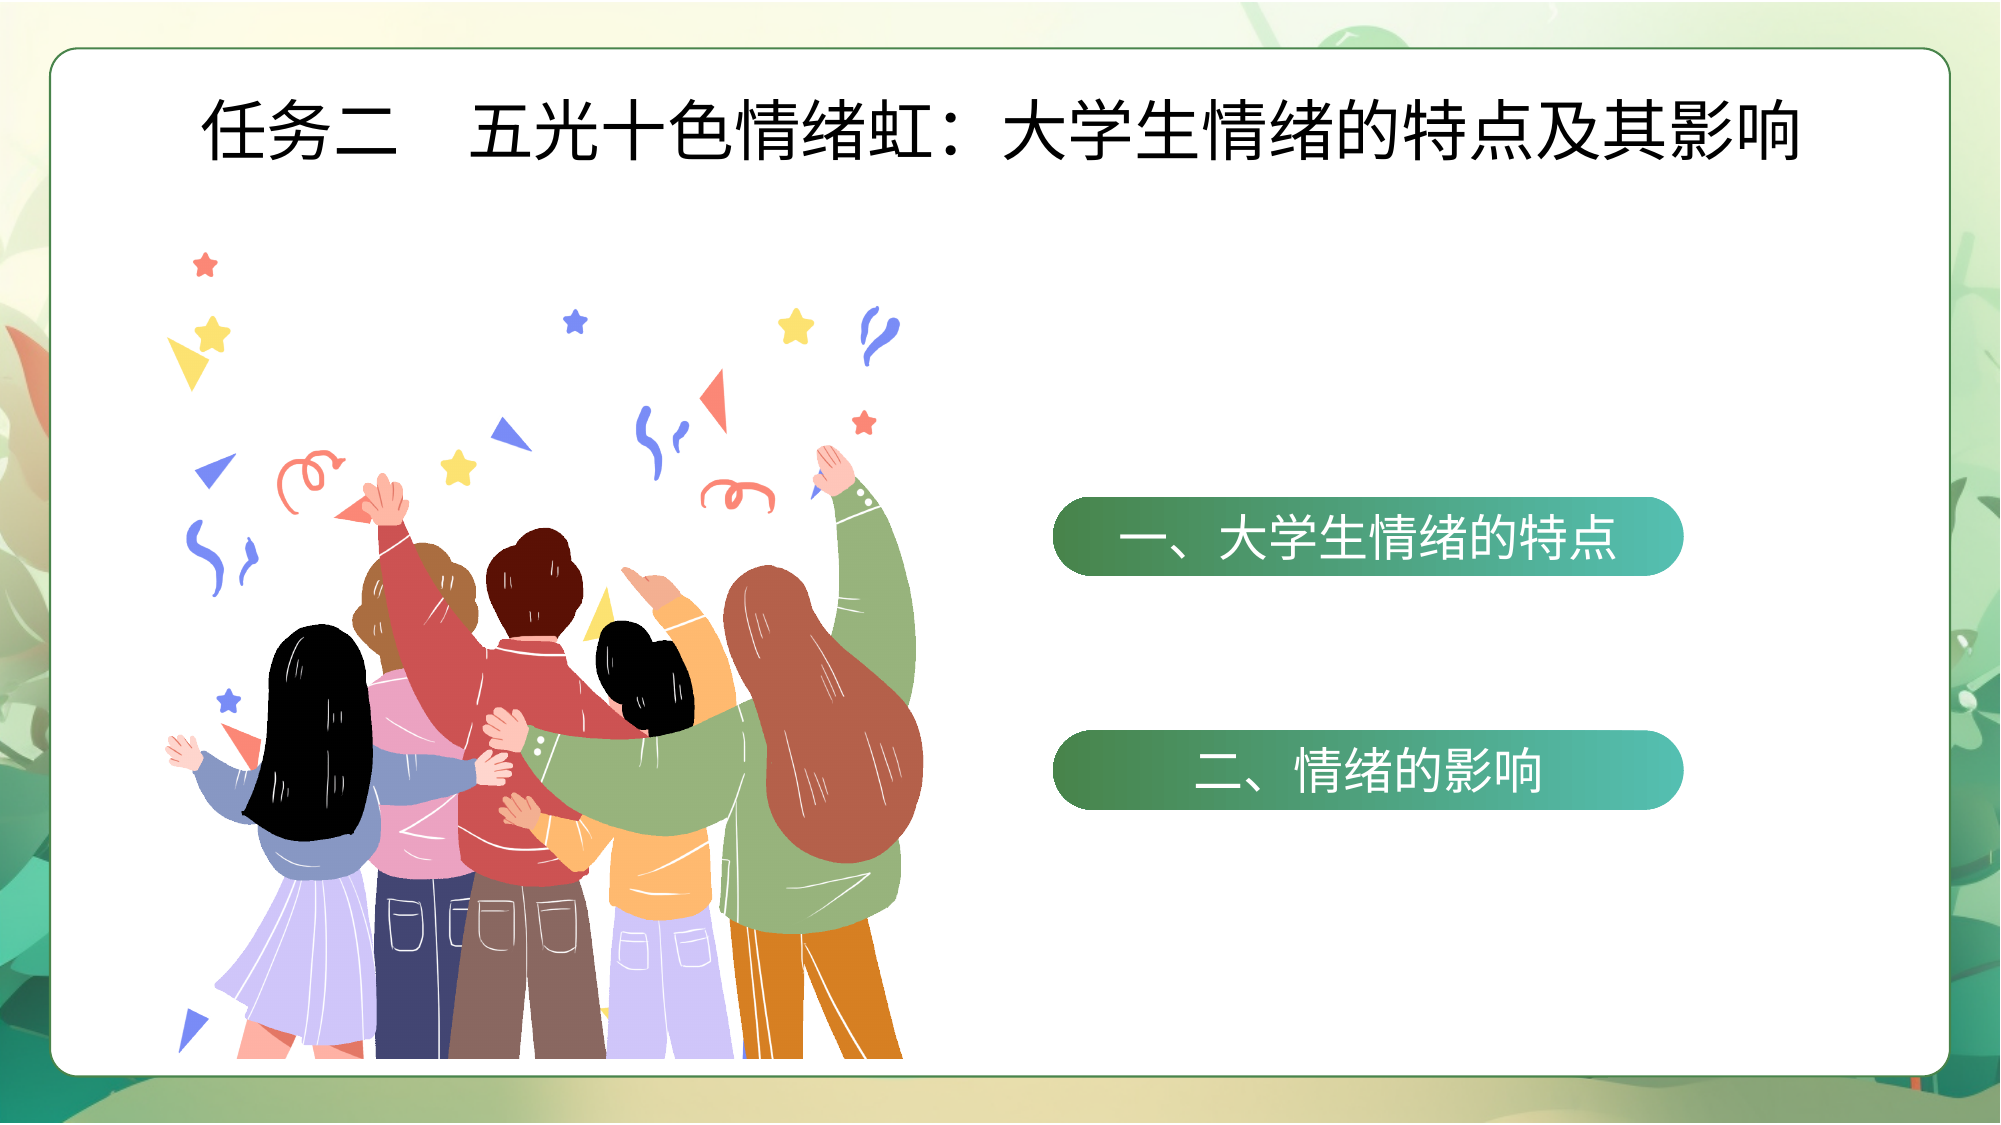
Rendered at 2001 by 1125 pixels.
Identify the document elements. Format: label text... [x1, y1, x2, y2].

picture [0, 2, 2000, 1123]
text_box 二、情绪的影响 [1052, 729, 1685, 811]
text_box 一、大学生情绪的特点 [1052, 495, 1685, 577]
text_box 任务二 五光十色情绪虹：大学生情绪的特点及其影响 [119, 80, 1883, 176]
